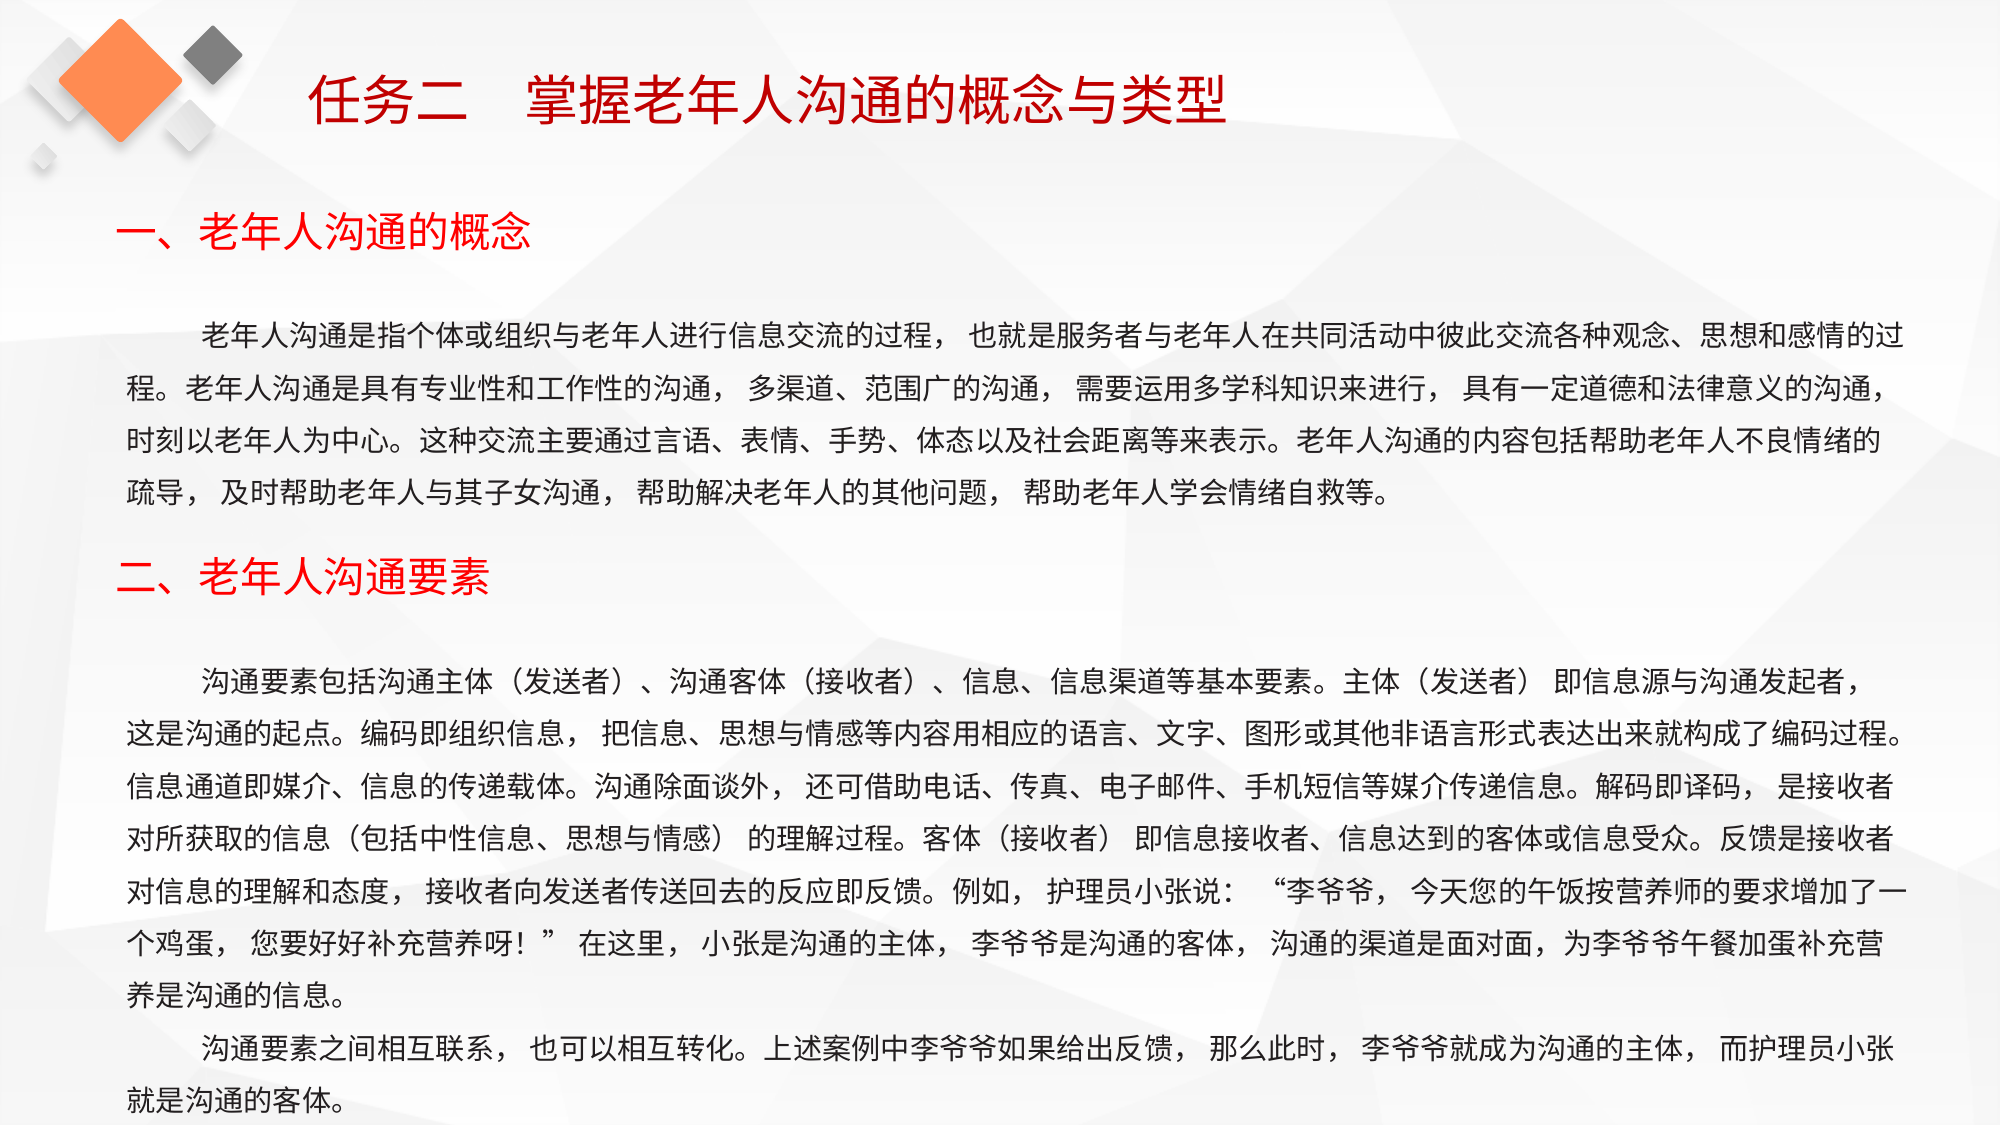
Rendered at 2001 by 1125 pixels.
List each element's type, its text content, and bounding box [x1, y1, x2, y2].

picture [0, 0, 2000, 1125]
text_box 一、老年人沟通的概念 [100, 198, 1188, 263]
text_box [34, 33, 235, 166]
text_box 任务二 掌握老年人沟通的概念与类型 [292, 58, 1380, 139]
text_box 二、老年人沟通要素 [100, 543, 1188, 609]
text_box 沟通要素包括沟通主体（发送者）、沟通客体（接收者）、信息、信息渠道等基本要素。主体（发送者） 即信息源与沟通发起者， 这是沟通的起点。编码即组织信息， 把信息、思想与情感等内容用相应的语言、文字、图形或其他非语言形式表达出来就构成了编码过程。信息通道即媒介、信息的传递载体。沟通除面谈外， 还可借助电话、传真、电子邮件、手机短信等媒介传递信息。解码即译码， 是接收者对所获取的信息（包括中性信息、思想与情感） 的理解过程。客体（接收者） 即信息接收者、信息达到的客体或信息受众。反馈是接收者对信息的理解和态度， 接收者向发送者传送回去的反应即反馈。例如， 护理员小张说： “李爷爷， 今天您的午饭按营养师的要求增加了一个鸡蛋， 您要好好补充营养呀！” 在这里， 小张是沟通的主体， 李爷爷是沟通的客体， 沟通的渠道是面对面，为李爷爷午餐加蛋补充营养是沟通的信息。 沟通要素之间相互联系， 也可以相互转化。上述案例中李爷爷如果给出反馈， 那么此时， 李爷爷就成为沟通的主体， 而护理员小张就是沟通的客体。 [111, 638, 1926, 1125]
text_box 老年人沟通是指个体或组织与老年人进行信息交流的过程， 也就是服务者与老年人在共同活动中彼此交流各种观念、思想和感情的过程。老年人沟通是具有专业性和工作性的沟通， 多渠道、范围广的沟通， 需要运用多学科知识来进行， 具有一定道德和法律意义的沟通， 时刻以老年人为中心。这种交流主要通过言语、表情、手势、体态以及社会距离等来表示。老年人沟通的内容包括帮助老年人不良情绪的疏导， 及时帮助老年人与其子女沟通， 帮助解决老年人的其他问题， 帮助老年人学会情绪自救等。 [111, 292, 1926, 518]
